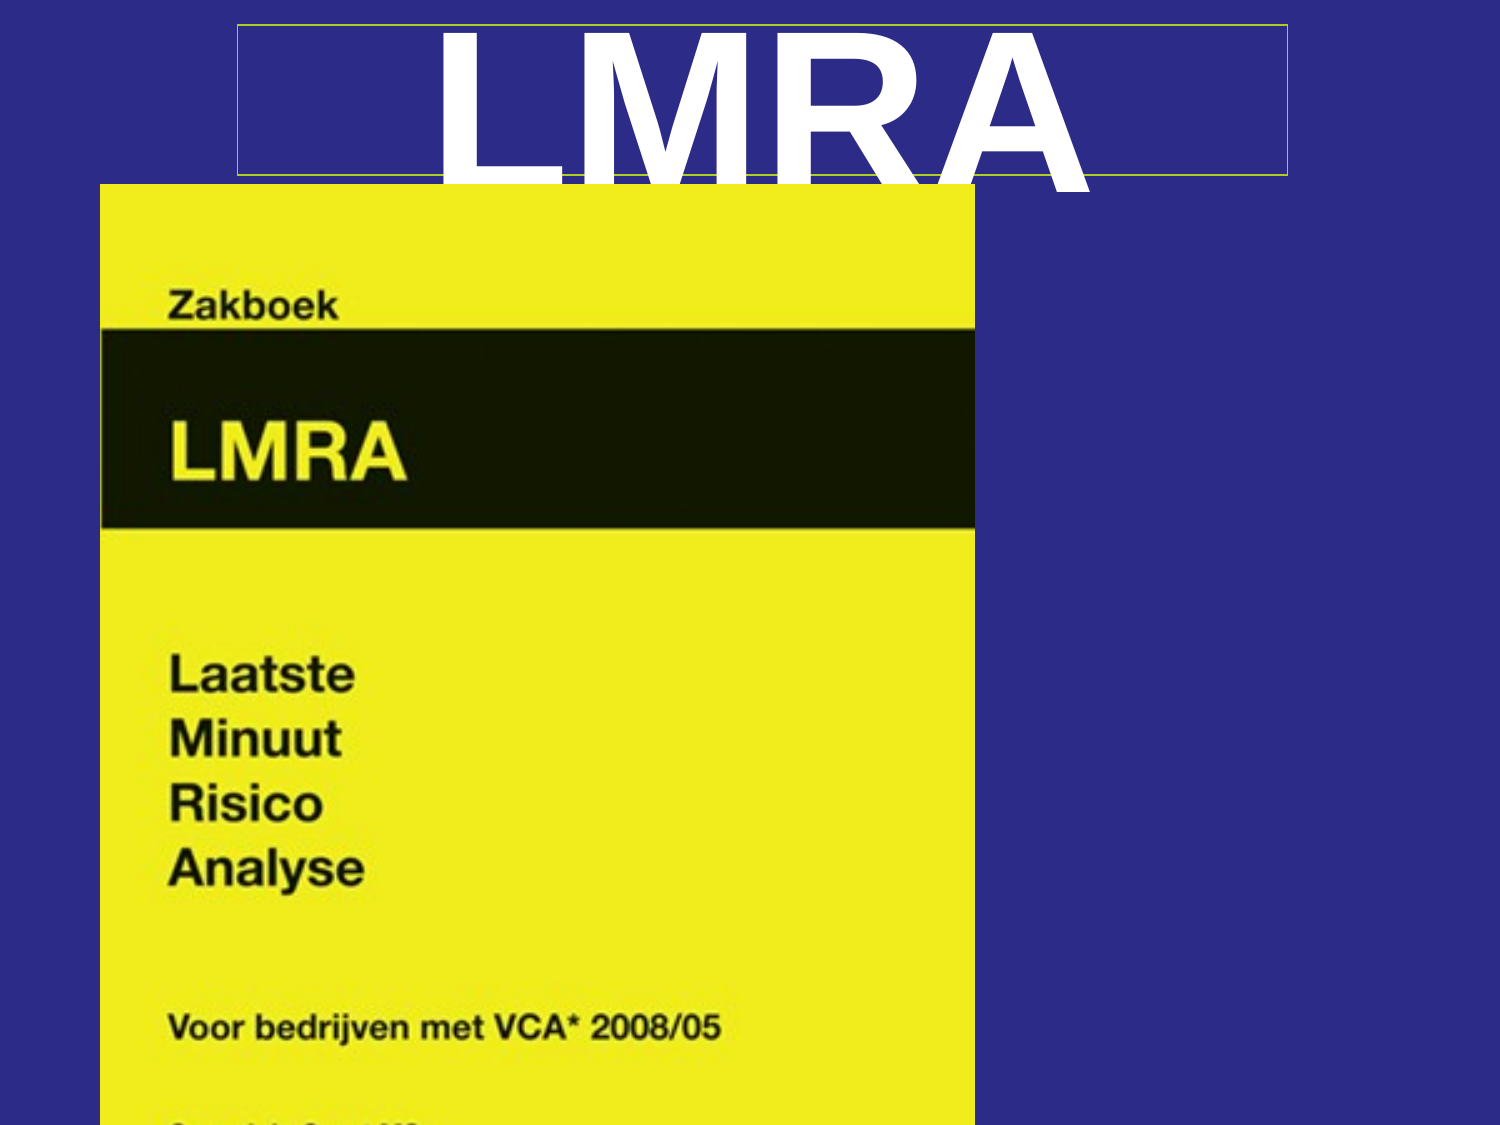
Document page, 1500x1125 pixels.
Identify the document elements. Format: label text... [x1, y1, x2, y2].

picture [100, 184, 975, 1125]
title LMRA [237, 24, 1288, 176]
